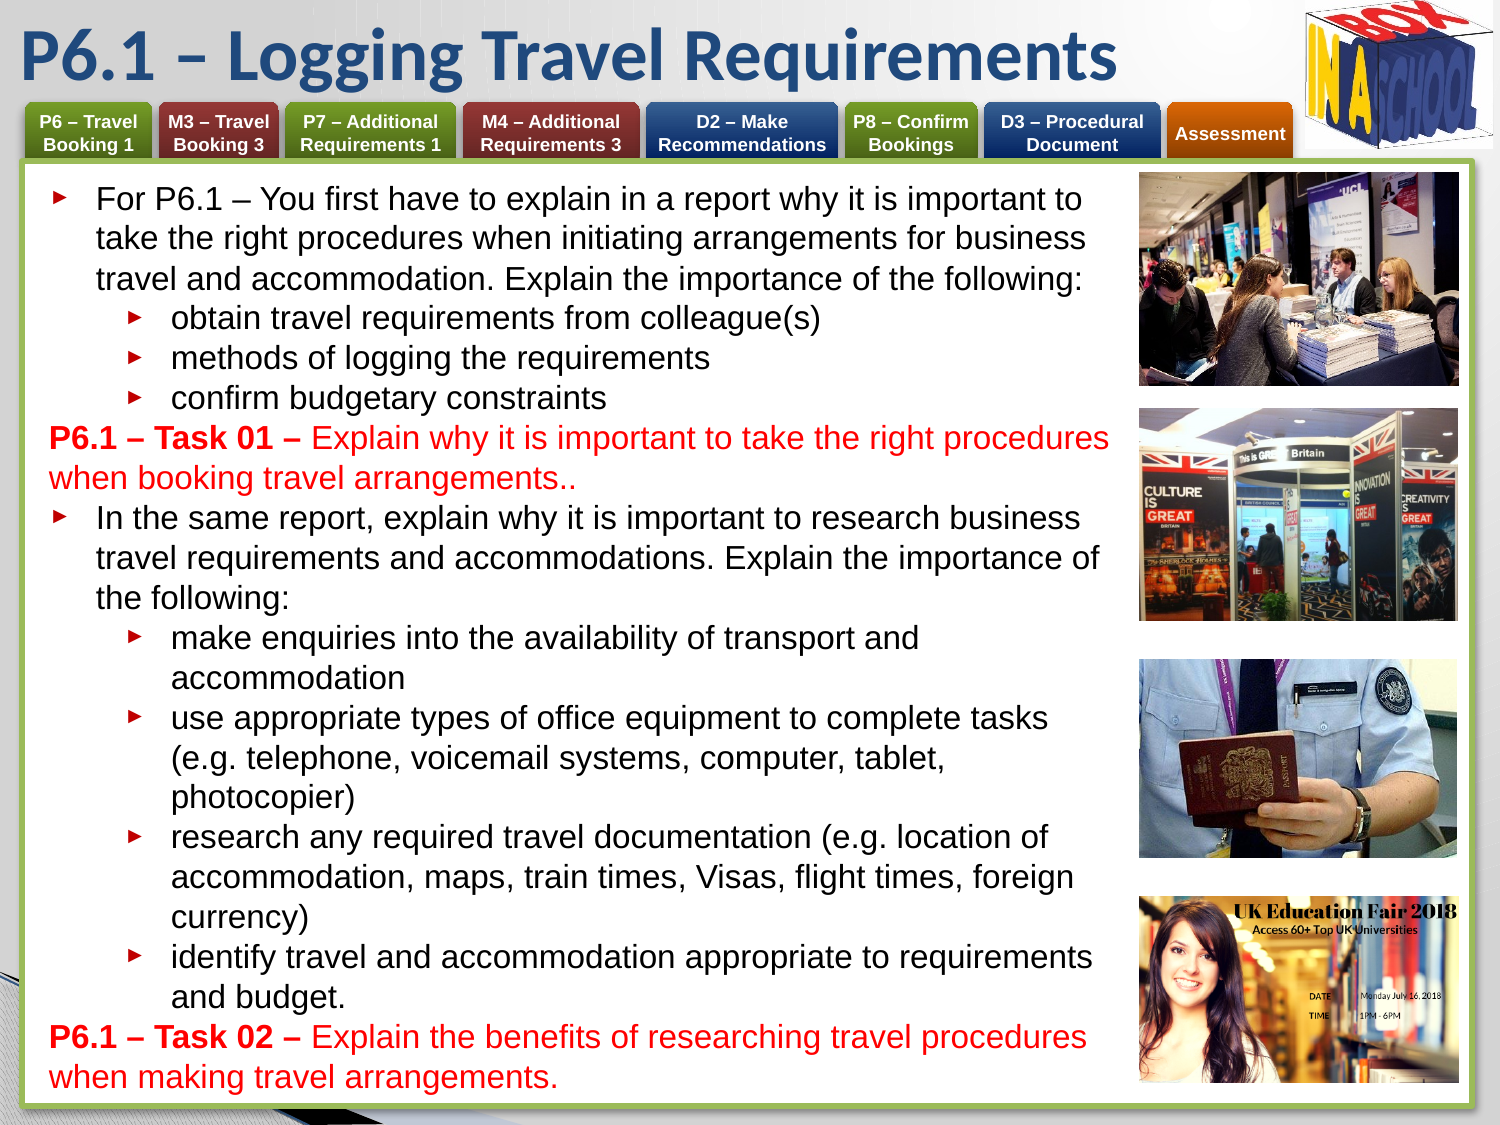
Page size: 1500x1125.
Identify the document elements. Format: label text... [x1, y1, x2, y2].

picture [1139, 896, 1459, 1083]
title P6.1 – Logging Travel Requirements [5, 0, 1270, 102]
picture [281, 1114, 303, 1125]
text_box For P6.1 – You first have to explain in a report why it is important to take the right procedures when initiating arrangements for business travel and accommodation. Explain the importance of the following: obtain travel requirements from colleague(s) methods of logging the requirements confirm budgetary constraints P6.1 – Task 01 – Explain why it is important to take the right procedures when booking travel arrangements.. In the same report, explain why it is important to research business travel requirements and accommodations. Explain the importance of the following: make enquiries into the availability of transport and accommodation use appropriate types of office equipment to complete tasks (e.g. telephone, voicemail systems, computer, tablet, photocopier) research any required travel documentation (e.g. location of accommodation, maps, train times, Visas, flight times, foreign currency) identify travel and accommodation appropriate to requirements and budget. P6.1 – Task 02 – Explain the benefits of researching travel procedures when making travel arrangements. [34, 169, 1140, 1103]
picture [1139, 408, 1458, 622]
picture [1139, 659, 1457, 859]
picture [1139, 172, 1459, 386]
picture [1305, 0, 1494, 149]
